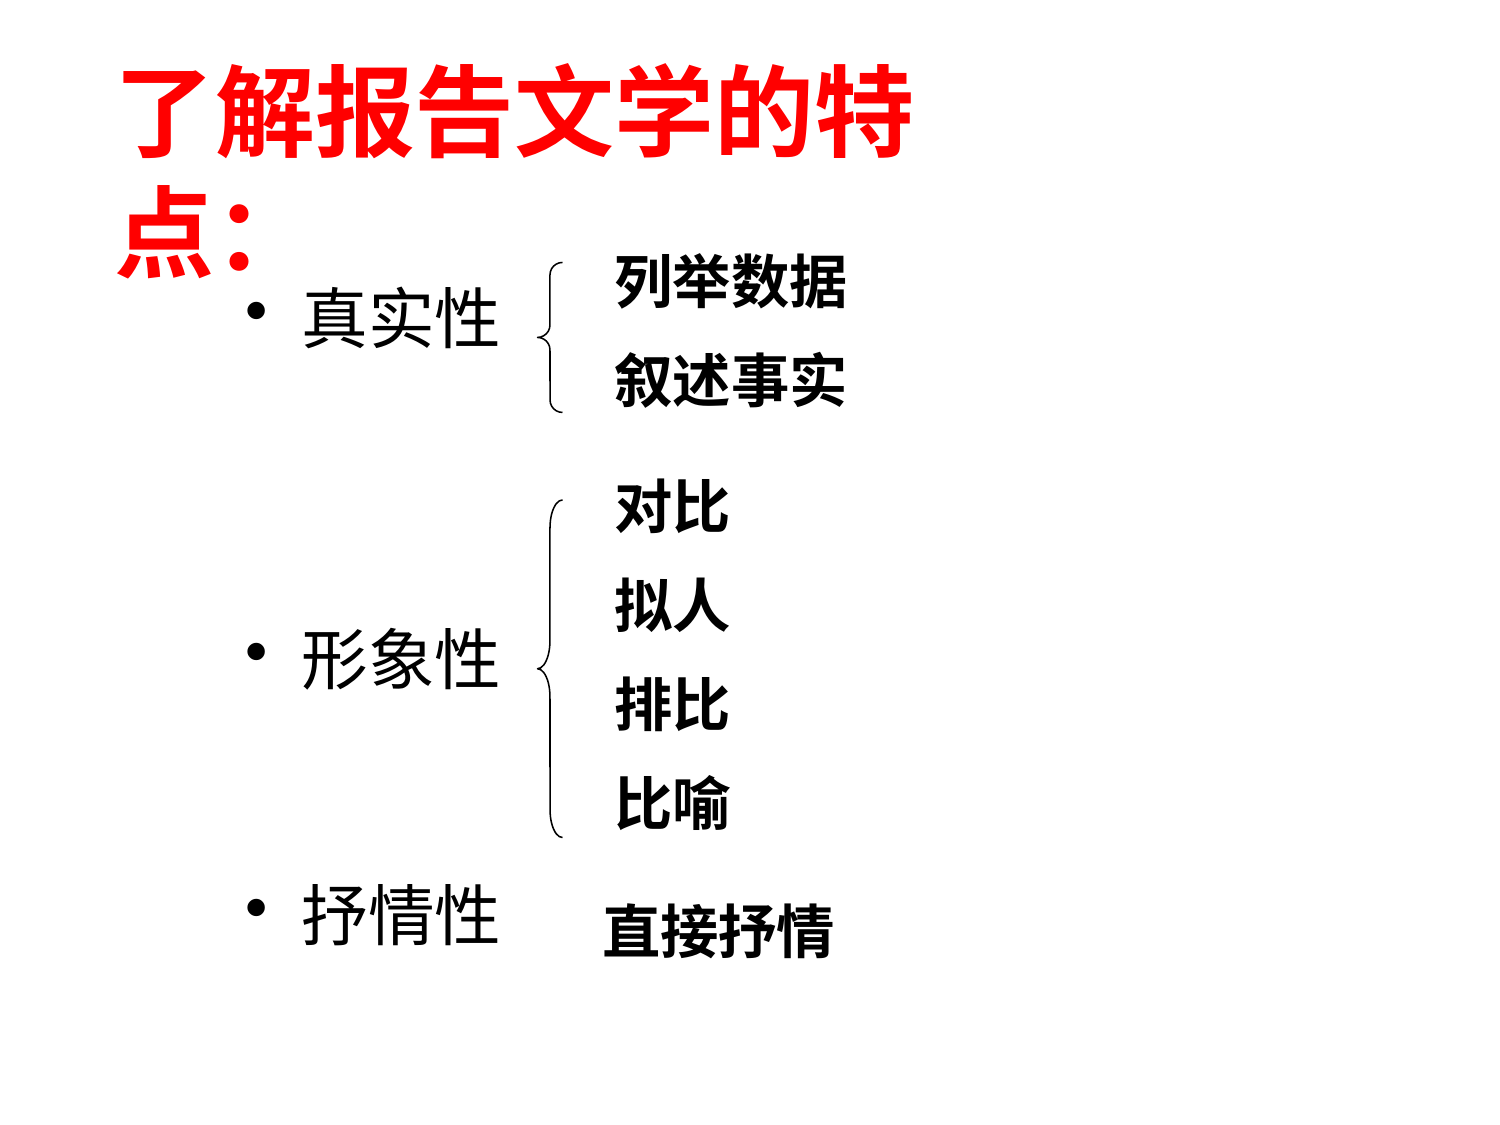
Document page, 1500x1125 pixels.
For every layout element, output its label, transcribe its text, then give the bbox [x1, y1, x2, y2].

text_box [537, 298, 563, 413]
text_box [537, 499, 563, 838]
list 真实性 形象性 抒情性 [230, 278, 1500, 1022]
text_box 列举数据 叙述事实 [600, 298, 925, 422]
text_box 对比 拟人 排比 比喻 [600, 462, 863, 845]
text_box 了解报告文学的特点： [100, 42, 1117, 298]
text_box 直接抒情 [587, 887, 938, 973]
